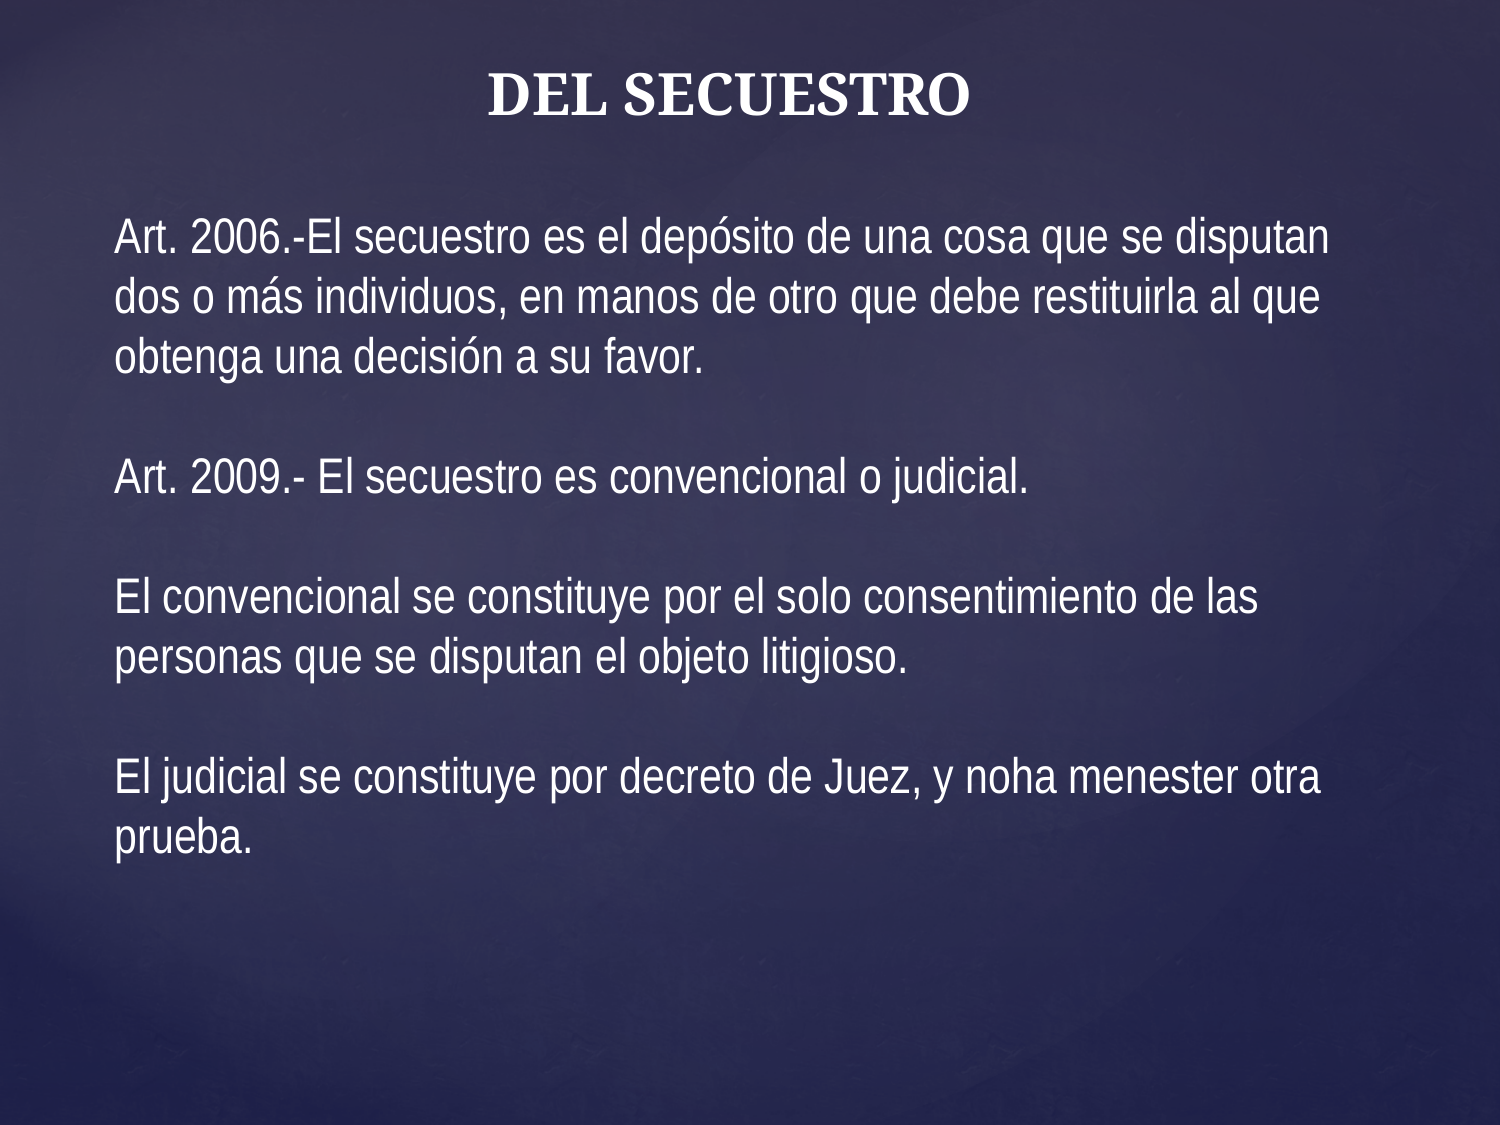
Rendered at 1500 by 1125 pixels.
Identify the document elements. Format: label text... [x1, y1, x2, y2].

text_box DEL SECUESTRO [472, 49, 988, 135]
text_box Art. 2006.-El secuestro es el depósito de una cosa que se disputan dos o más individuos, en manos de otro que debe restituirla al que obtenga una decisión a su favor. Art. 2009.- El secuestro es convencional o judicial. El convencional se constituye por el solo consentimiento de las personas que se disputan el objeto litigioso. El judicial se constituye por decreto de Juez, y noha menester otra prueba. [100, 196, 1424, 871]
